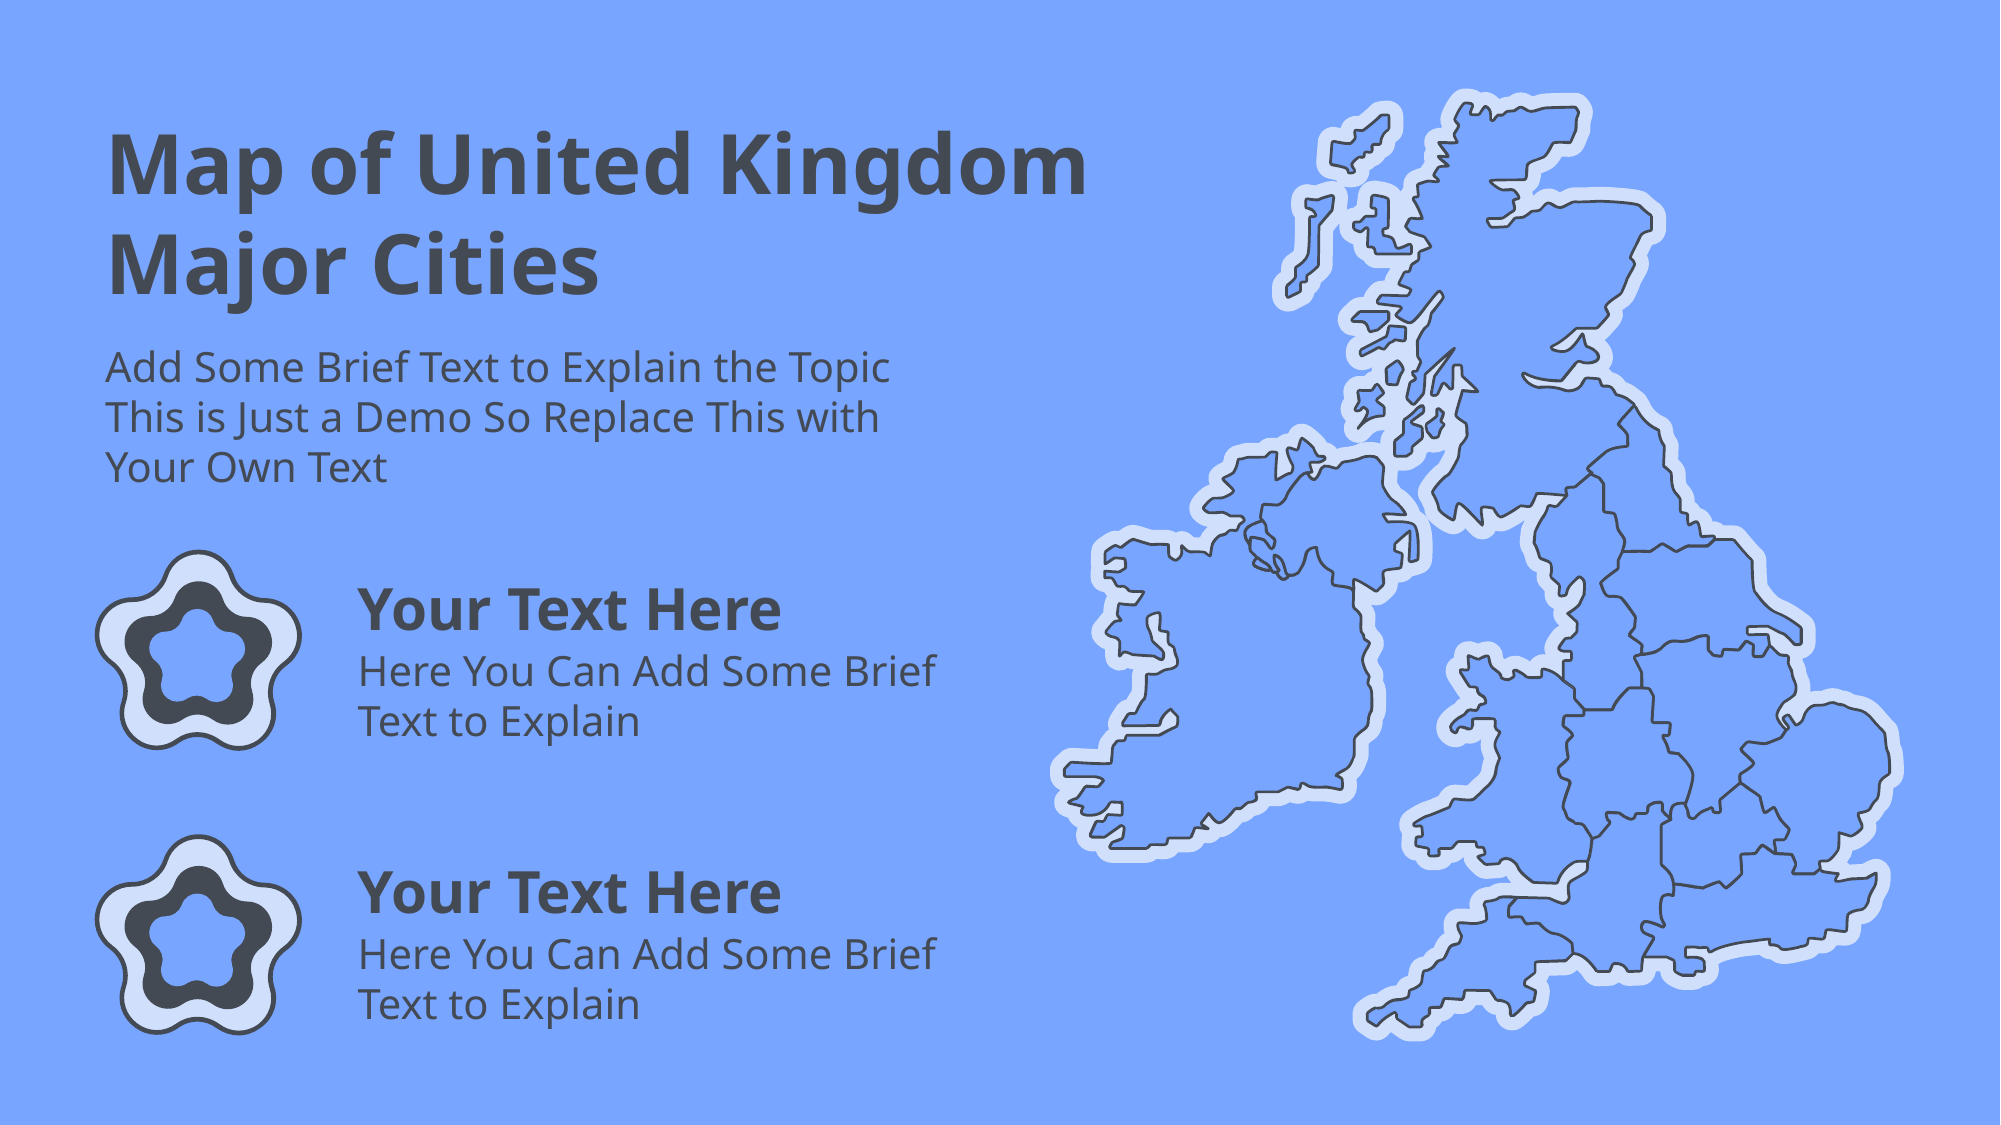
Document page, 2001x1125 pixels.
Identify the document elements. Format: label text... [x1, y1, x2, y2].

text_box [342, 564, 979, 754]
text_box Map of United Kingdom Major Cities [90, 103, 1049, 319]
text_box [1049, 88, 1904, 1042]
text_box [84, 543, 313, 762]
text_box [84, 828, 313, 1047]
text_box Add Some Brief Text to Explain the Topic This is Just a Demo So Replace This with Your Own Text [90, 333, 911, 499]
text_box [342, 847, 979, 1037]
